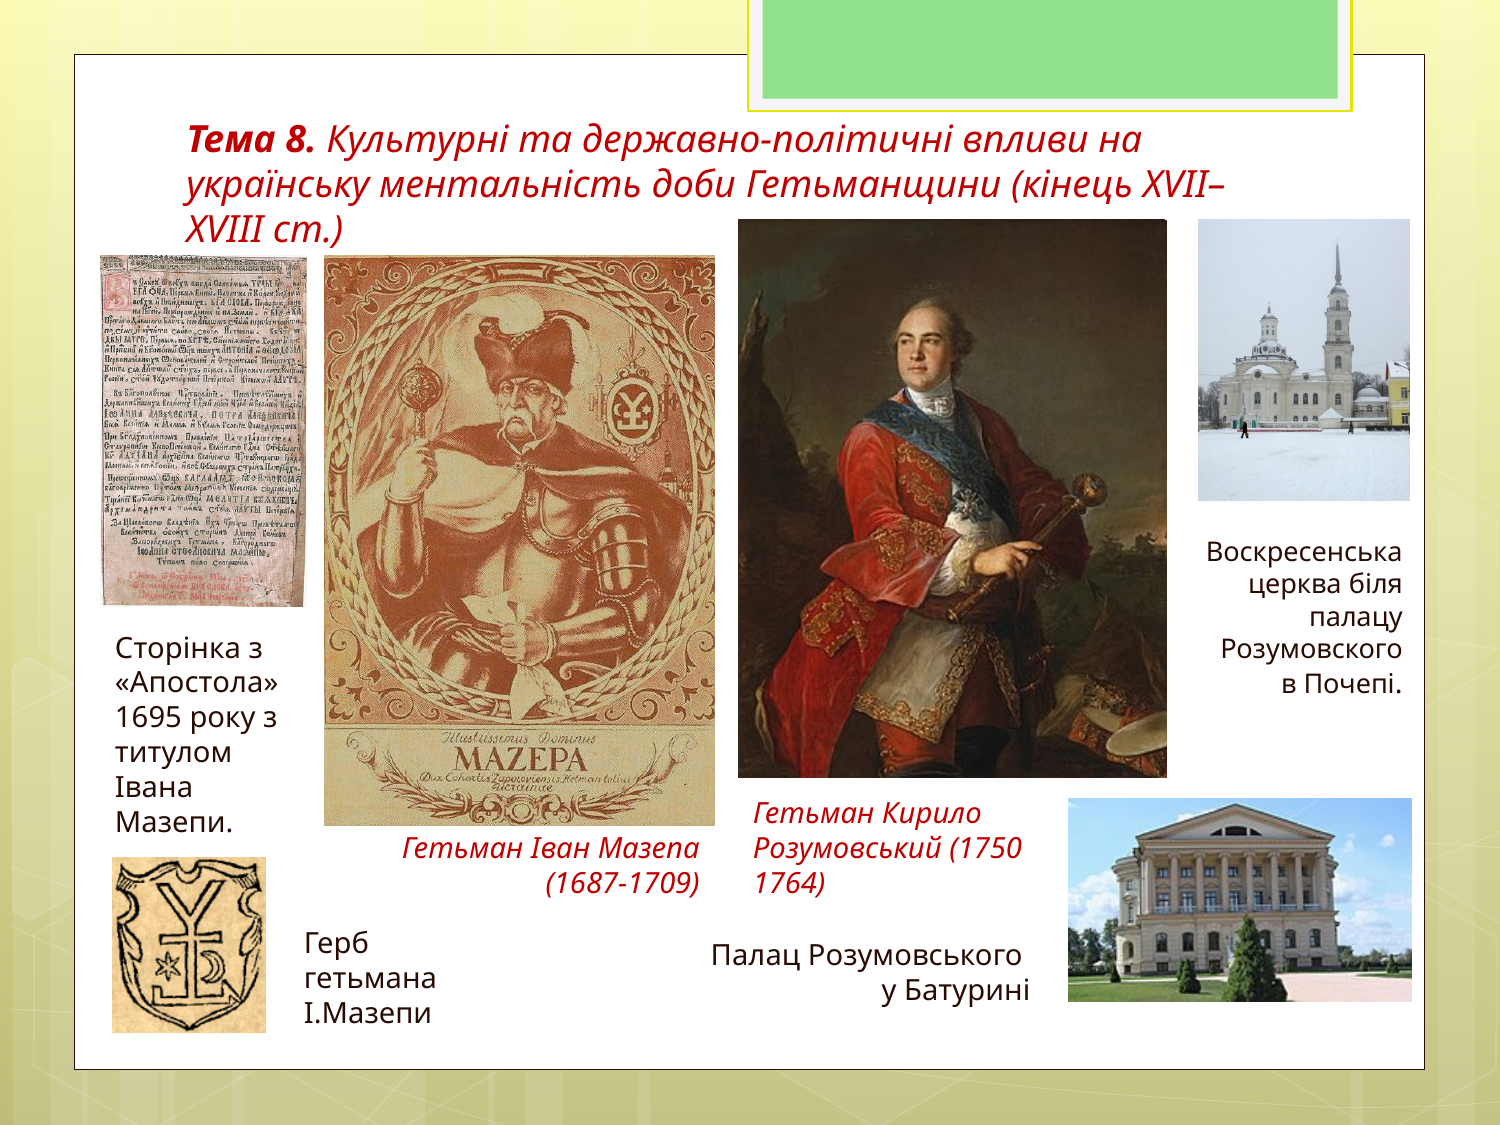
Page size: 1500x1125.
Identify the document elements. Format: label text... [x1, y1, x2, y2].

text_box Герб гетьмана І.Мазепи [289, 916, 490, 1037]
text_box Воскресенська церква біля палацу Розумовского в Почепі. [1173, 527, 1418, 707]
text_box Палац Розумовського у Батурині [679, 928, 1046, 1014]
picture [1198, 219, 1410, 502]
text_box Гетьман Іван Мазепа (1687-1709) [312, 822, 715, 907]
picture [324, 255, 715, 827]
picture [111, 857, 266, 1033]
title Тема 8. Культурні та державно-політичні впливи на українську ментальність доби Гетьманщини (кінець ХVІІ–ХVІІІ ст.) [171, 168, 1324, 303]
text_box Сторінка з «Апостола» 1695 року з титулом Івана Мазепи. [100, 621, 302, 846]
picture [1068, 798, 1412, 1003]
picture [100, 255, 308, 607]
picture [737, 219, 1167, 778]
text_box Гетьман Кирило Розумовський (1750 1764) [738, 786, 1046, 907]
